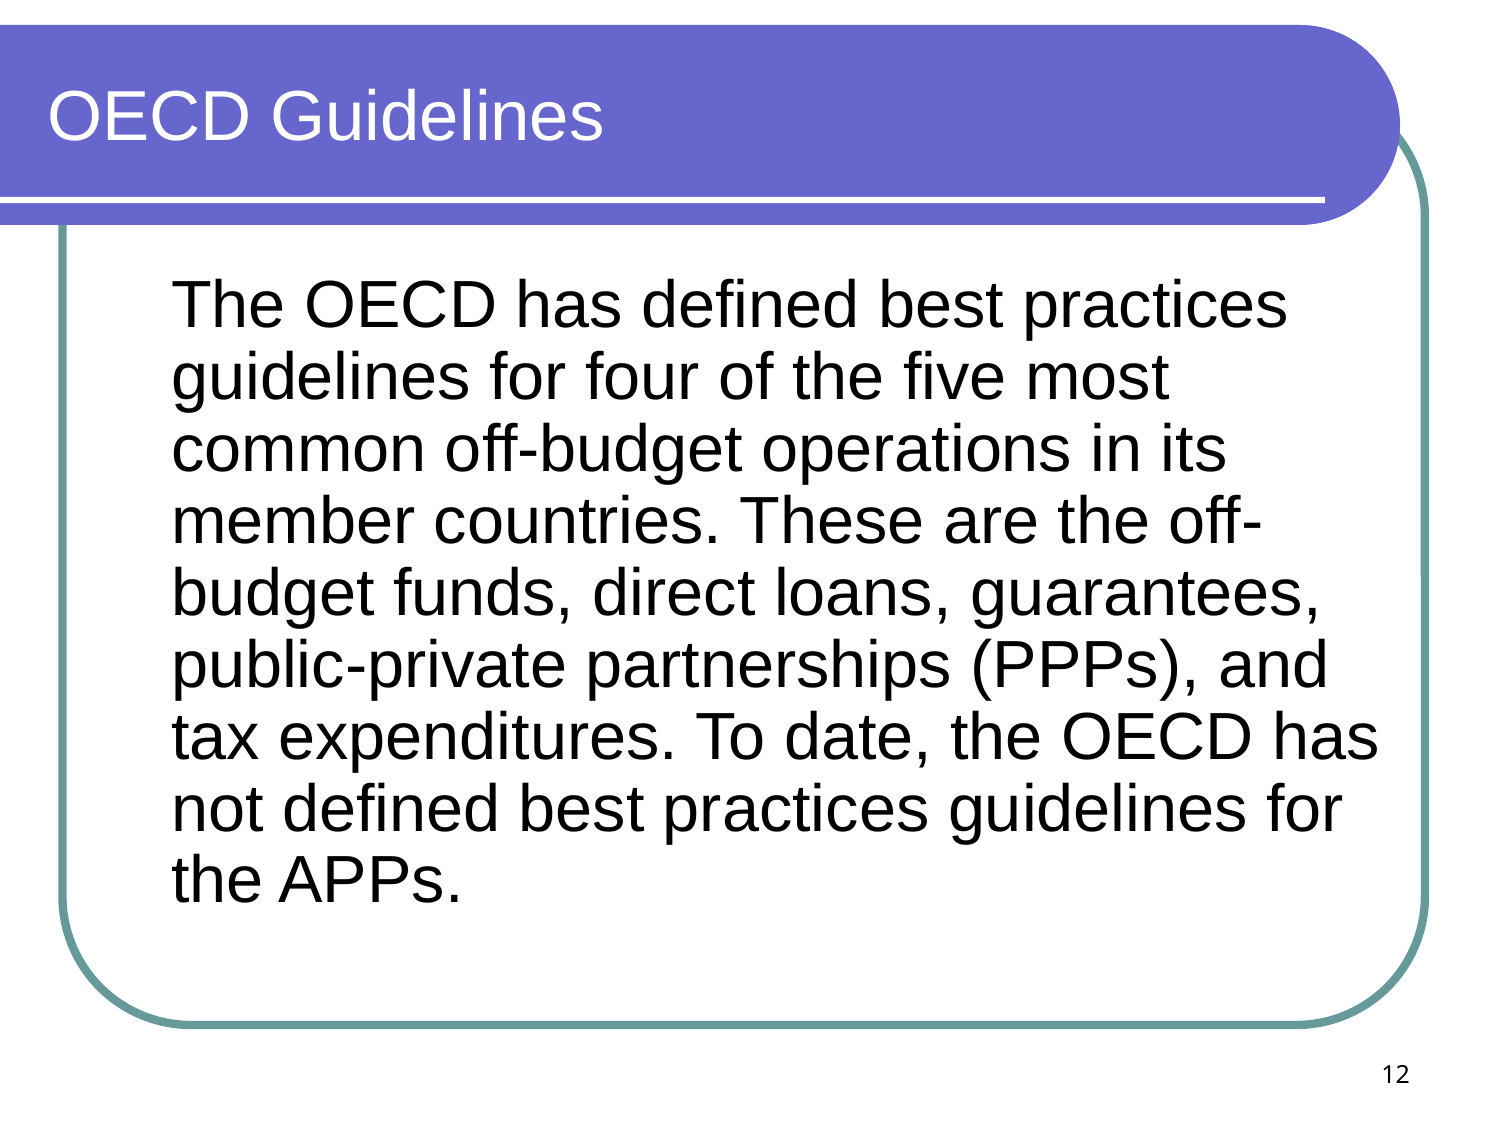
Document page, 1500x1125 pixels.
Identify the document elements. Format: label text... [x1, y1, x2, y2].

list The OECD has defined best practices guidelines for four of the five most common off-budget operations in its member countries. These are the off-budget funds, direct loans, guarantees, public-private partnerships (PPPs), and tax expenditures. To date, the OECD has not defined best practices guidelines for the APPs. [99, 262, 1401, 988]
slide_number 12 [1074, 1024, 1426, 1101]
title OECD Guidelines [31, 37, 1348, 188]
